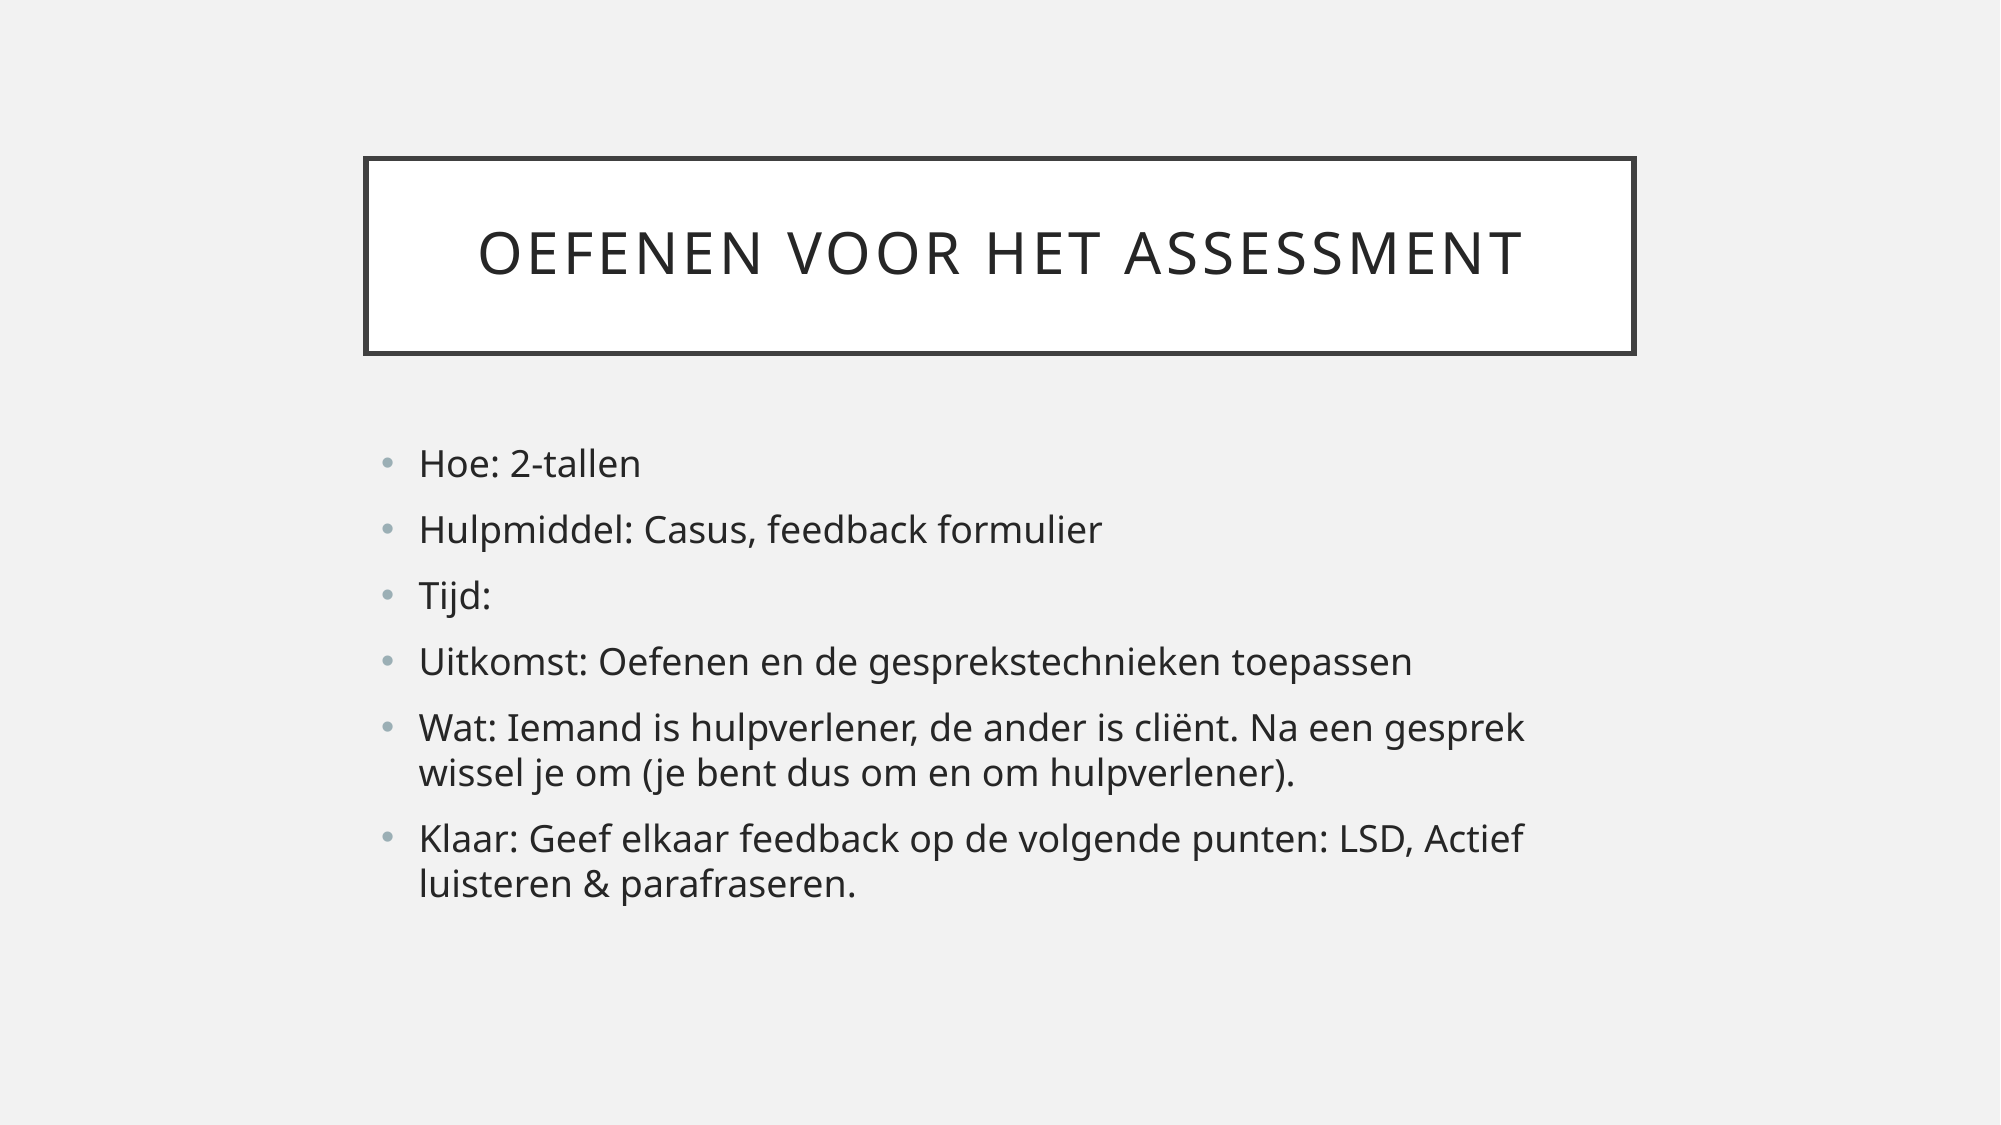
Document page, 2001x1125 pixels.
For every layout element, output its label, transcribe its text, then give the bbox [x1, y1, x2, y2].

title Oefenen voor het assessment [363, 156, 1637, 356]
list Hoe: 2-tallen Hulpmiddel: Casus, feedback formulier Tijd: Uitkomst: Oefenen en de gesprekstechnieken toepassen Wat: Iemand is hulpverlener, de ander is cliënt. Na een gesprek wissel je om (je bent dus om en om hulpverlener). Klaar: Geef elkaar feedback op de volgende punten: LSD, Actief luisteren & parafraseren. [366, 432, 1634, 942]
